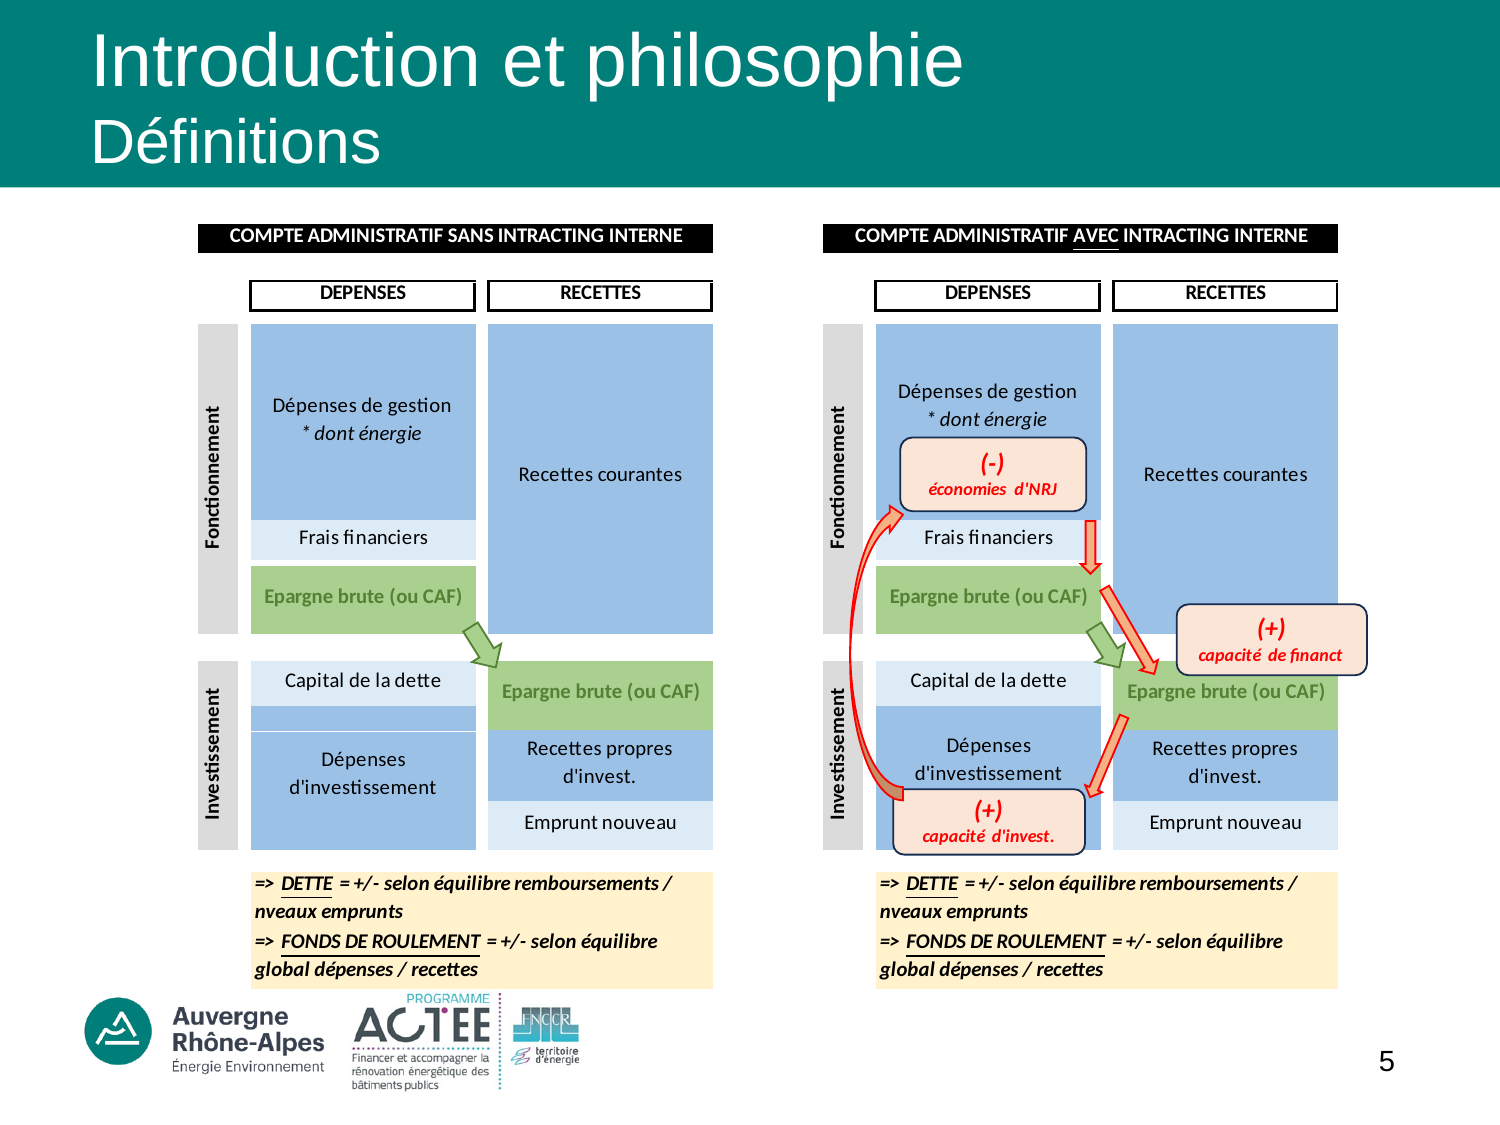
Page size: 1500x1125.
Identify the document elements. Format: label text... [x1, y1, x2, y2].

picture [76, 195, 1377, 1094]
title Introduction et philosophie Définitions [74, 0, 1426, 188]
